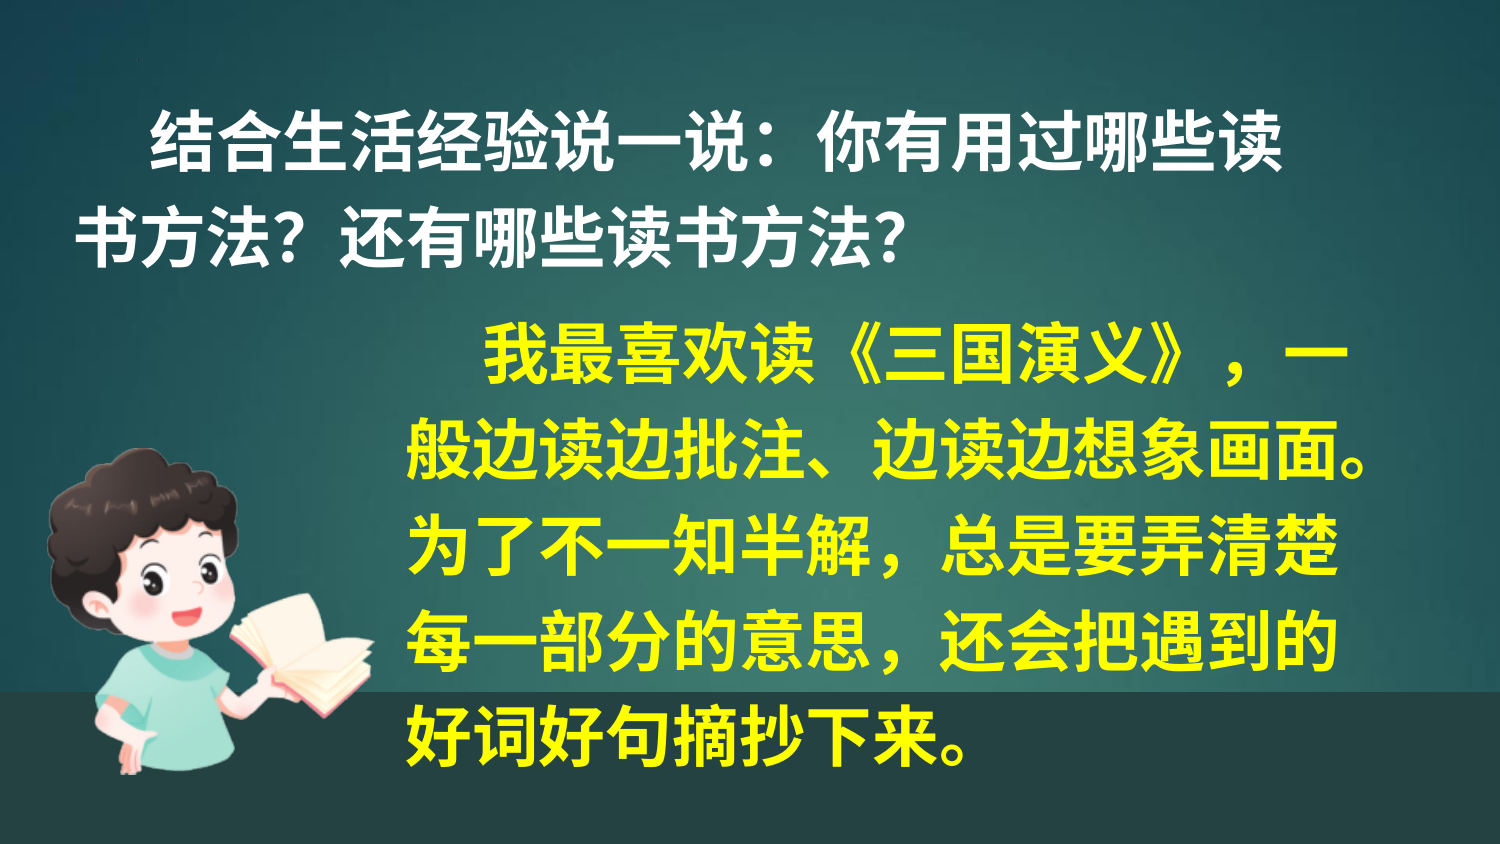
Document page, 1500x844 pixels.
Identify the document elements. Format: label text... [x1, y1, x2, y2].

text_box 结合生活经验说一说：你有用过哪些读书方法？还有哪些读书方法？ [57, 76, 1304, 284]
text_box 我最喜欢读《三国演义》，一般边读边批注、边读边想象画面。为了不一知半解，总是要弄清楚每一部分的意思，还会把遇到的好词好句摘抄下来。 [390, 288, 1376, 783]
picture [0, 0, 1500, 844]
